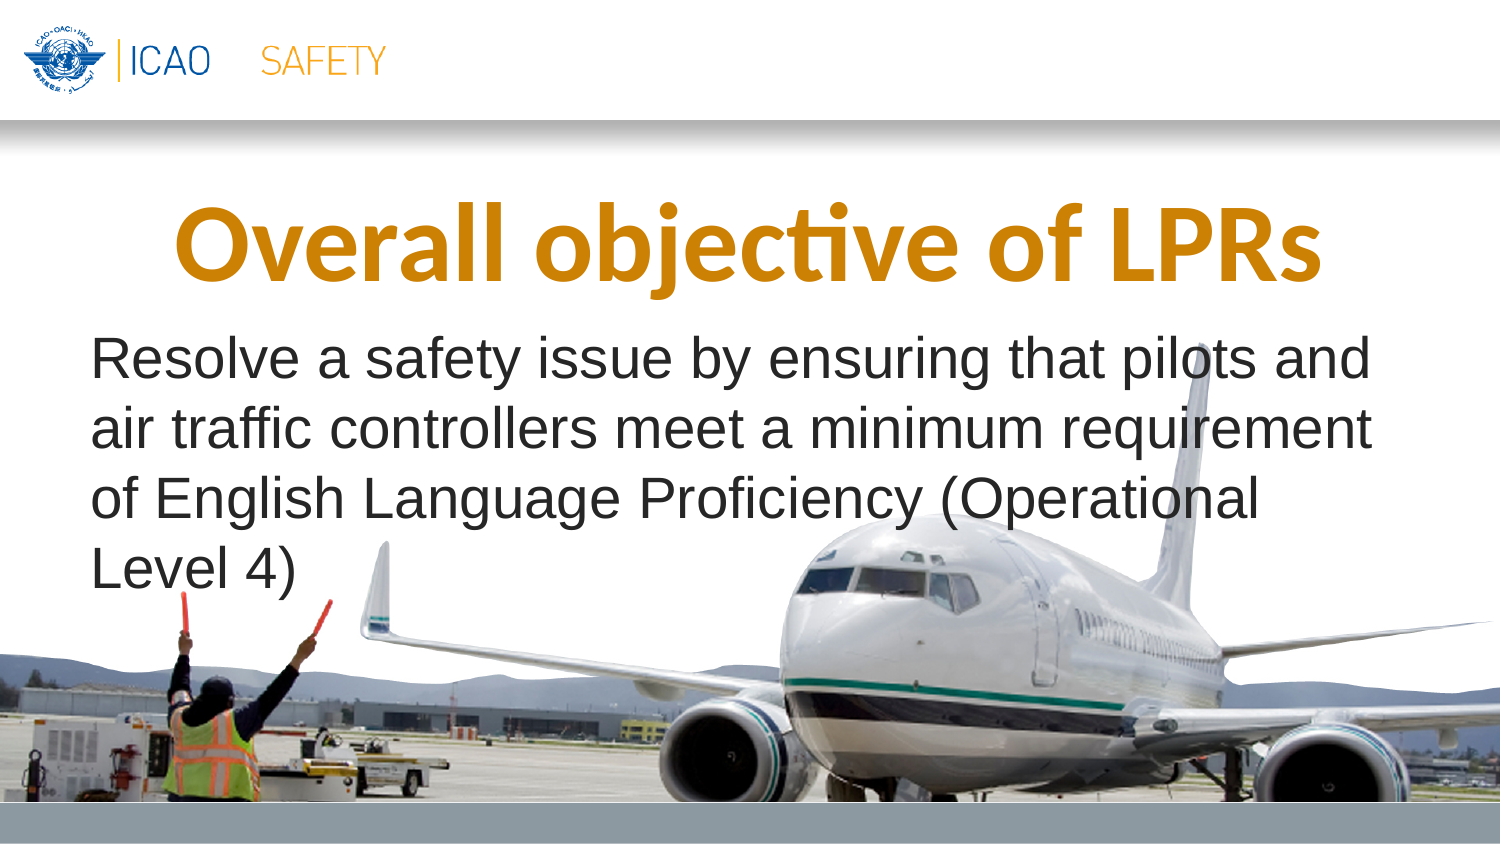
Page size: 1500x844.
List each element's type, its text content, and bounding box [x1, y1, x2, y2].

picture [0, 0, 1500, 802]
list Resolve a safety issue by ensuring that pilots and air traffic controllers meet a minimum requirement of English Language Proficiency (Operational Level 4) [75, 312, 1425, 787]
title Overall objective of LPRs [75, 161, 1425, 303]
